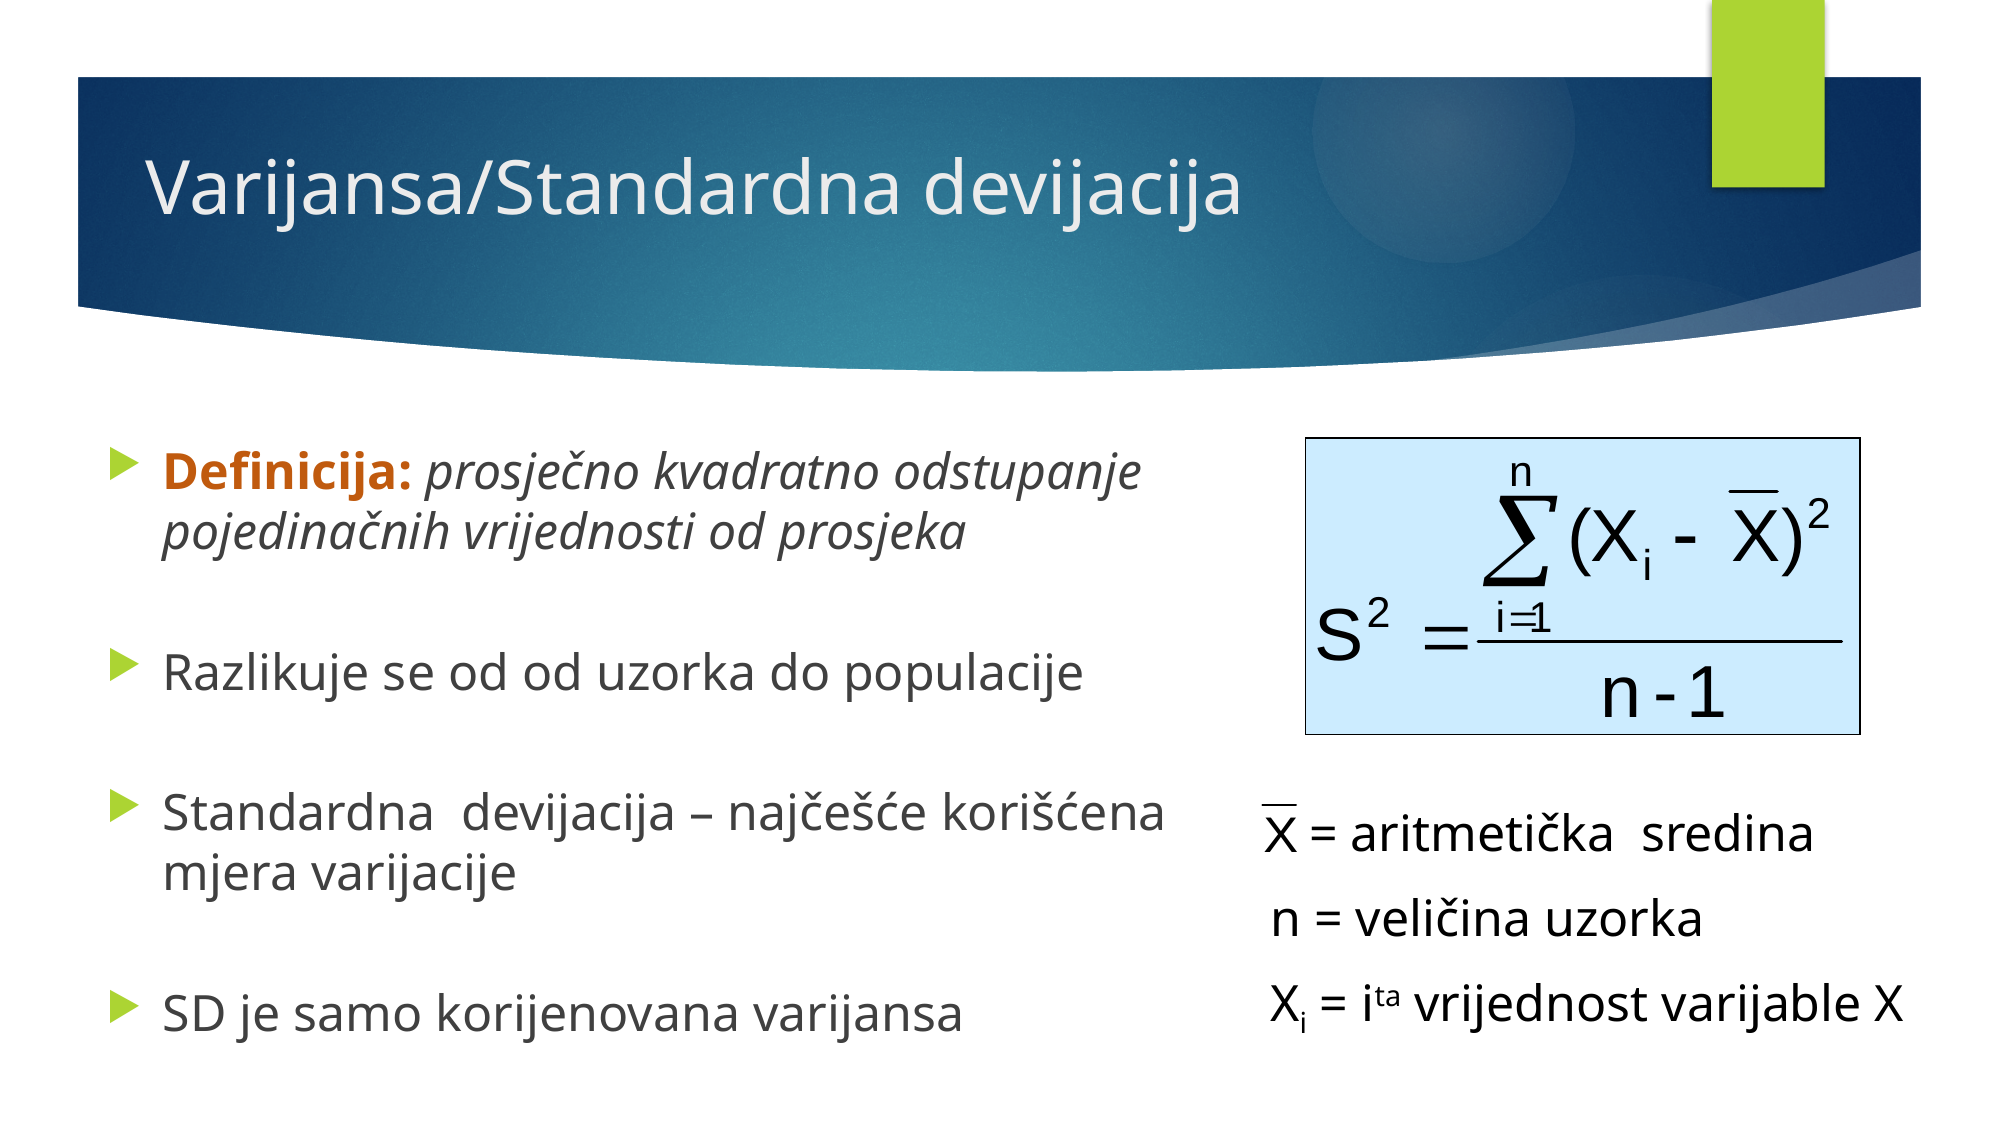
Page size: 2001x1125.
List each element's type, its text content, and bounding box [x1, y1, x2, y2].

list Definicija: prosječno kvadratno odstupanje pojedinačnih vrijednosti od prosjeka Razlikuje se od od uzorka do populacije Standardna devijacija – najčešće korišćena mjera varijacije SD je samo korijenovana varijansa [91, 431, 1211, 1065]
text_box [1305, 438, 1860, 735]
text_box = aritmetička sredina n = veličina uzorka Xi = ita vrijednost varijable X [1255, 794, 1962, 1047]
title Varijansa/Standardna devijacija [130, 126, 1569, 243]
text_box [1253, 793, 1307, 861]
